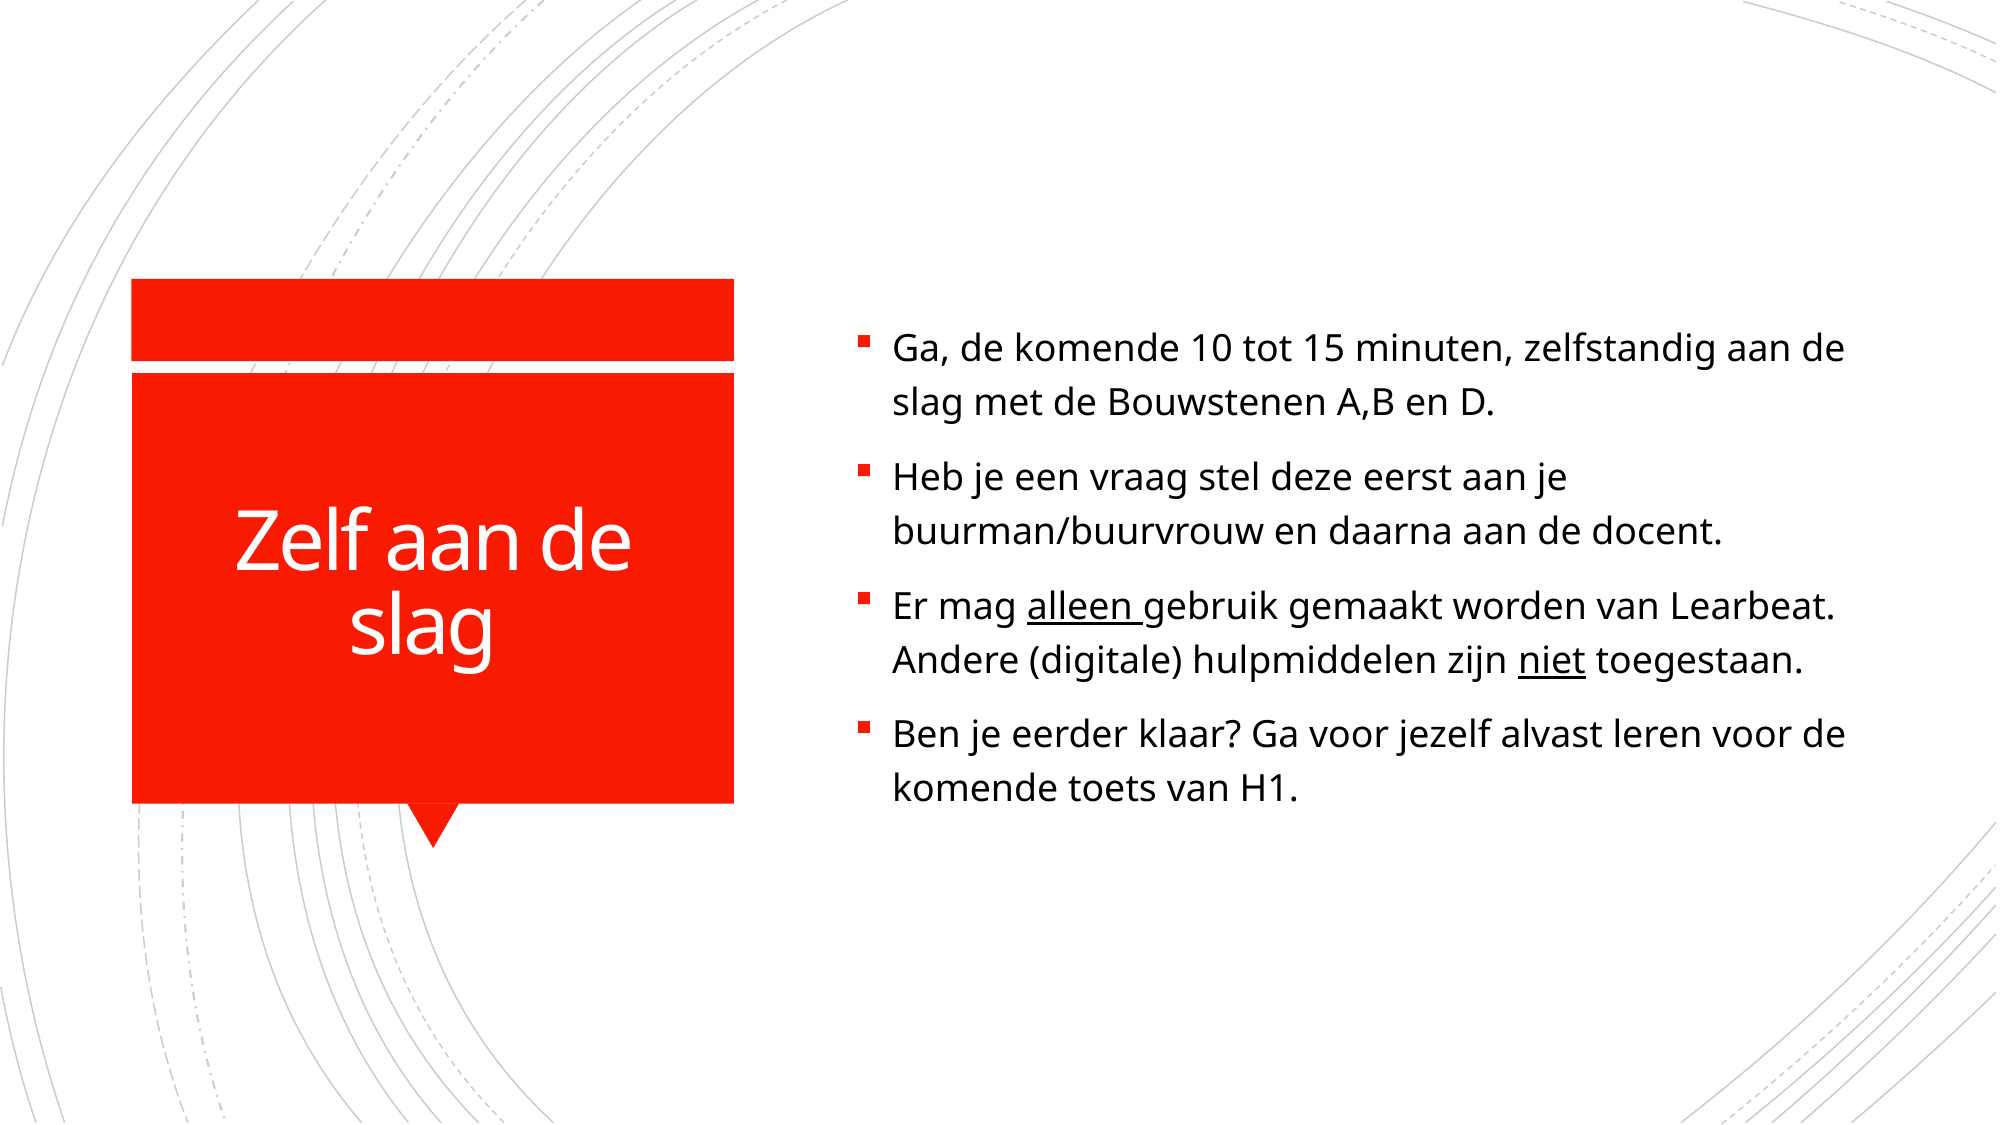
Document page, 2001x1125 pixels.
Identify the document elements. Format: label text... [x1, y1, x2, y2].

list Ga, de komende 10 tot 15 minuten, zelfstandig aan de slag met de Bouwstenen A,B en D. Heb je een vraag stel deze eerst aan je buurman/buurvrouw en daarna aan de docent. Er mag alleen gebruik gemaakt worden van Learbeat. Andere (digitale) hulpmiddelen zijn niet toegestaan. Ben je eerder klaar? Ga voor jezelf alvast leren voor de komende toets van H1. [839, 131, 1871, 993]
title Zelf aan de slag [145, 385, 720, 789]
